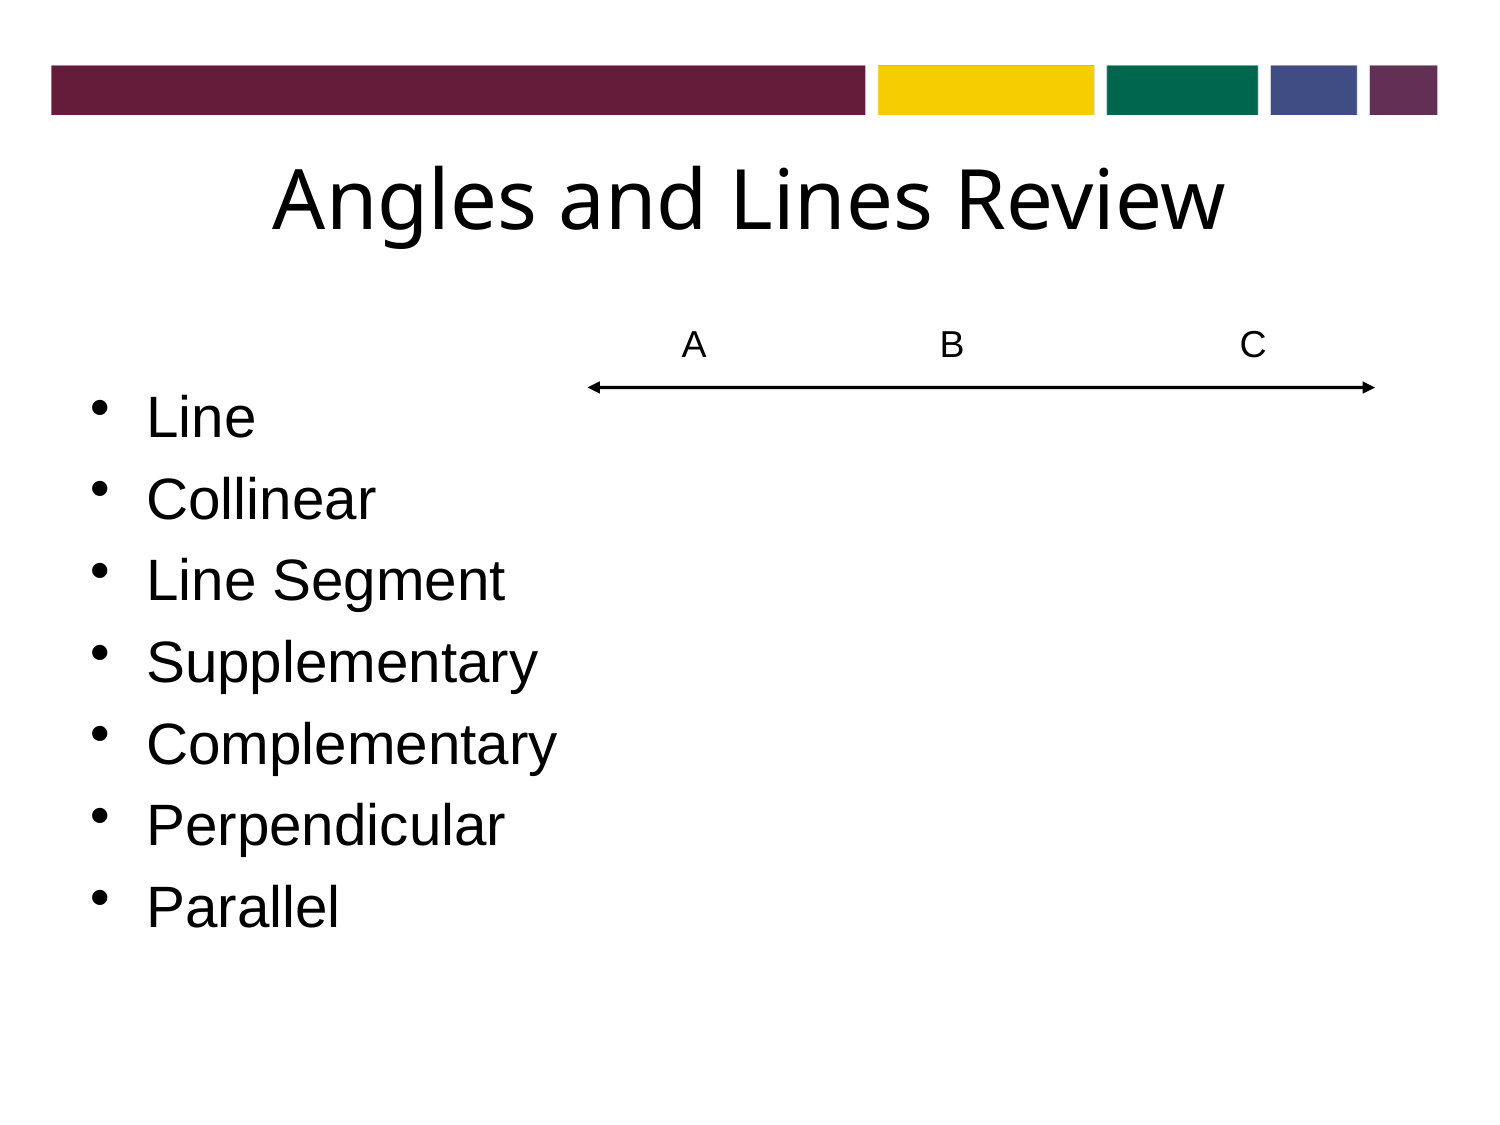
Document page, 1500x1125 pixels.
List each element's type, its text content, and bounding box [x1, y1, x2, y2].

title Angles and Lines Review [74, 123, 1426, 233]
picture [37, 49, 1438, 116]
text_box A B C [624, 312, 1363, 373]
text_box [587, 381, 1375, 394]
list Line Collinear Line Segment Supplementary Complementary Perpendicular Parallel [74, 262, 1426, 1006]
